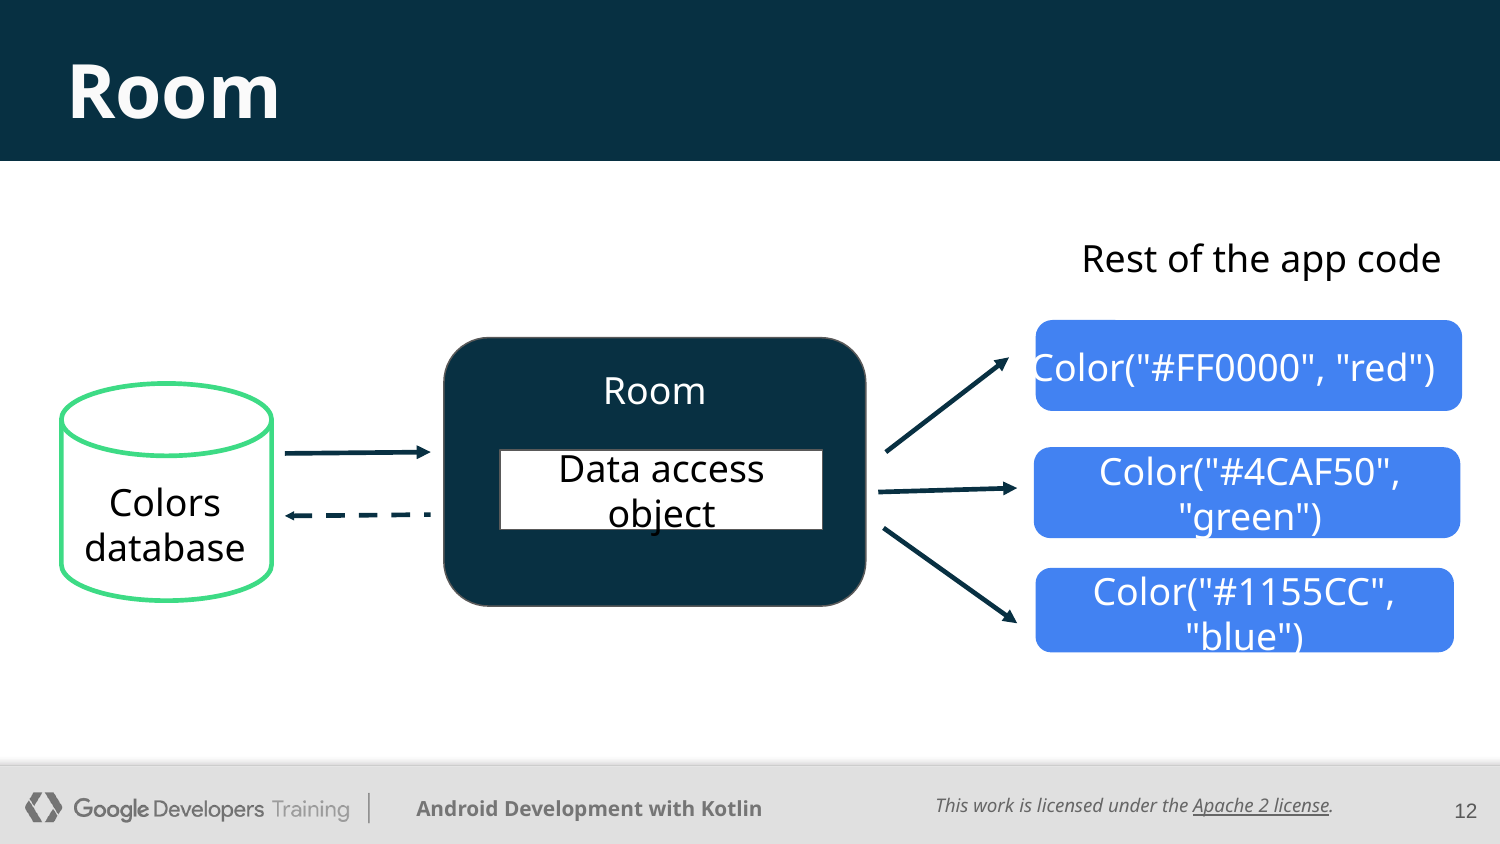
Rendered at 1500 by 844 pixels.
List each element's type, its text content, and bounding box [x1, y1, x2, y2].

text_box [499, 449, 823, 453]
slide_number ‹#› [1402, 777, 1493, 842]
text_box Color("#4CAF50", "green") [1029, 456, 1472, 530]
title Room [51, 28, 1449, 122]
picture [0, 161, 1500, 844]
text_box [1038, 449, 1456, 456]
text_box Color("#FF0000", "red") [1011, 330, 1454, 404]
text_box Data access object [487, 453, 836, 526]
text_box Rest of the app code [1066, 220, 1500, 307]
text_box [885, 357, 1010, 453]
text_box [883, 527, 1018, 624]
text_box [1039, 530, 1455, 536]
text_box Color("#1155CC", "blue") [1023, 576, 1466, 649]
text_box [61, 383, 272, 463]
text_box [78, 584, 255, 601]
text_box [499, 526, 823, 530]
text_box Room [536, 363, 773, 416]
text_box [443, 337, 866, 607]
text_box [878, 487, 1018, 493]
text_box [1039, 322, 1460, 409]
text_box [1040, 570, 1450, 576]
text_box Colors database [47, 463, 283, 584]
